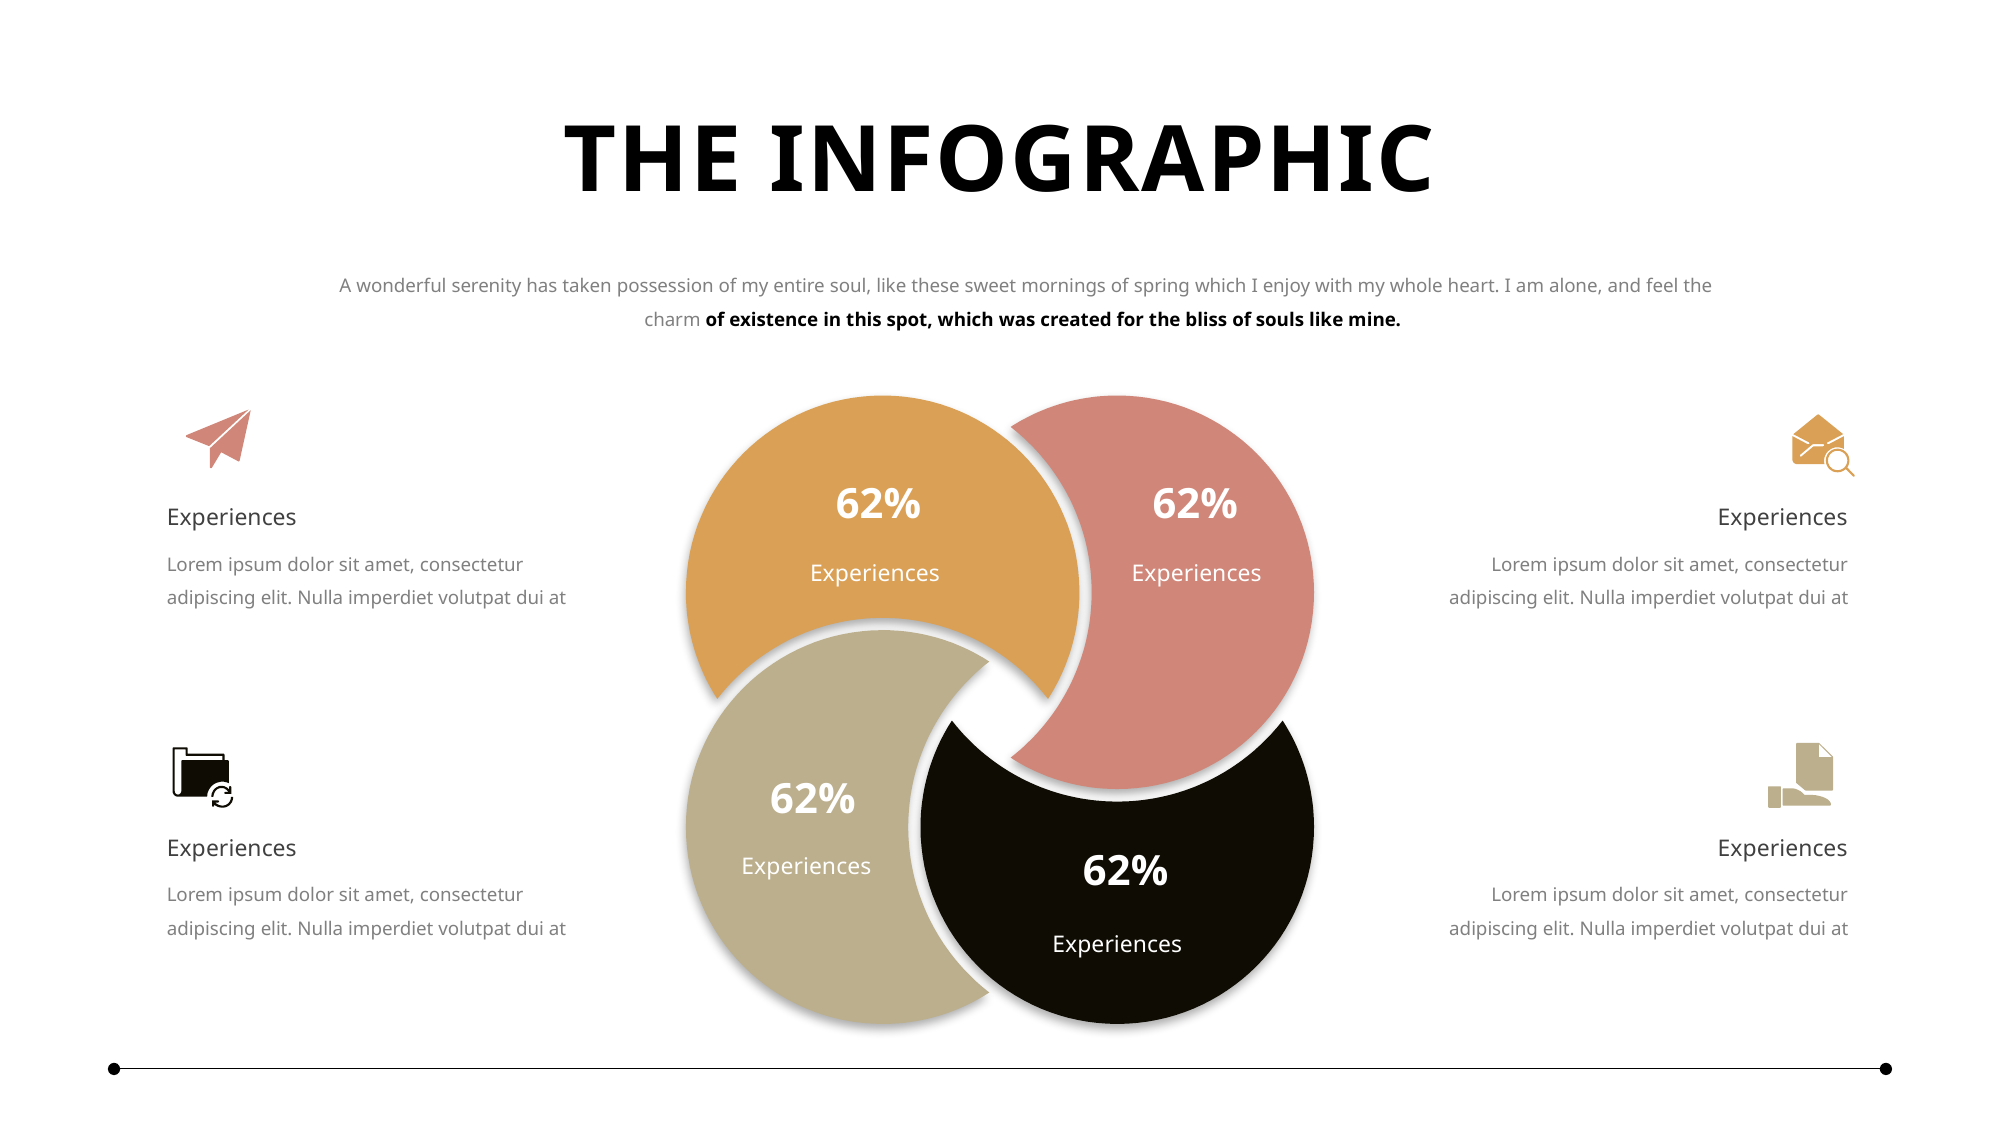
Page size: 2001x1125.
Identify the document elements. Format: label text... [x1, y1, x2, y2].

text_box [684, 394, 1081, 701]
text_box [1768, 742, 1833, 808]
text_box THE INFOGRAPHIC [548, 92, 1452, 217]
text_box Lorem ipsum dolor sit amet, consectetur adipiscing elit. Nulla imperdiet volutpat dui at [152, 533, 627, 616]
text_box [760, 469, 990, 595]
text_box Experiences [152, 812, 401, 863]
text_box Lorem ipsum dolor sit amet, consectetur adipiscing elit. Nulla imperdiet volutpat dui at [1388, 863, 1863, 947]
text_box [1008, 552, 1316, 791]
text_box Experiences [1613, 481, 1863, 533]
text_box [1792, 414, 1855, 477]
text_box Experiences [152, 481, 401, 533]
text_box [921, 718, 1316, 1025]
text_box Experiences [1613, 812, 1863, 863]
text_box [692, 764, 921, 887]
text_box [684, 774, 692, 880]
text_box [185, 409, 251, 469]
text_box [172, 747, 234, 808]
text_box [1003, 835, 1232, 966]
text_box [1082, 469, 1311, 595]
text_box Lorem ipsum dolor sit amet, consectetur adipiscing elit. Nulla imperdiet volutpat dui at [152, 863, 627, 947]
text_box [695, 629, 992, 764]
text_box Lorem ipsum dolor sit amet, consectetur adipiscing elit. Nulla imperdiet volutpat dui at [1388, 533, 1863, 616]
text_box A wonderful serenity has taken possession of my entire soul, like these sweet mornings of spring which I enjoy with my whole heart. I am alone, and feel the charm of existence in this spot, which was created for the bliss of souls like mine. [314, 255, 1736, 338]
text_box [1008, 394, 1272, 533]
text_box [694, 887, 992, 1025]
